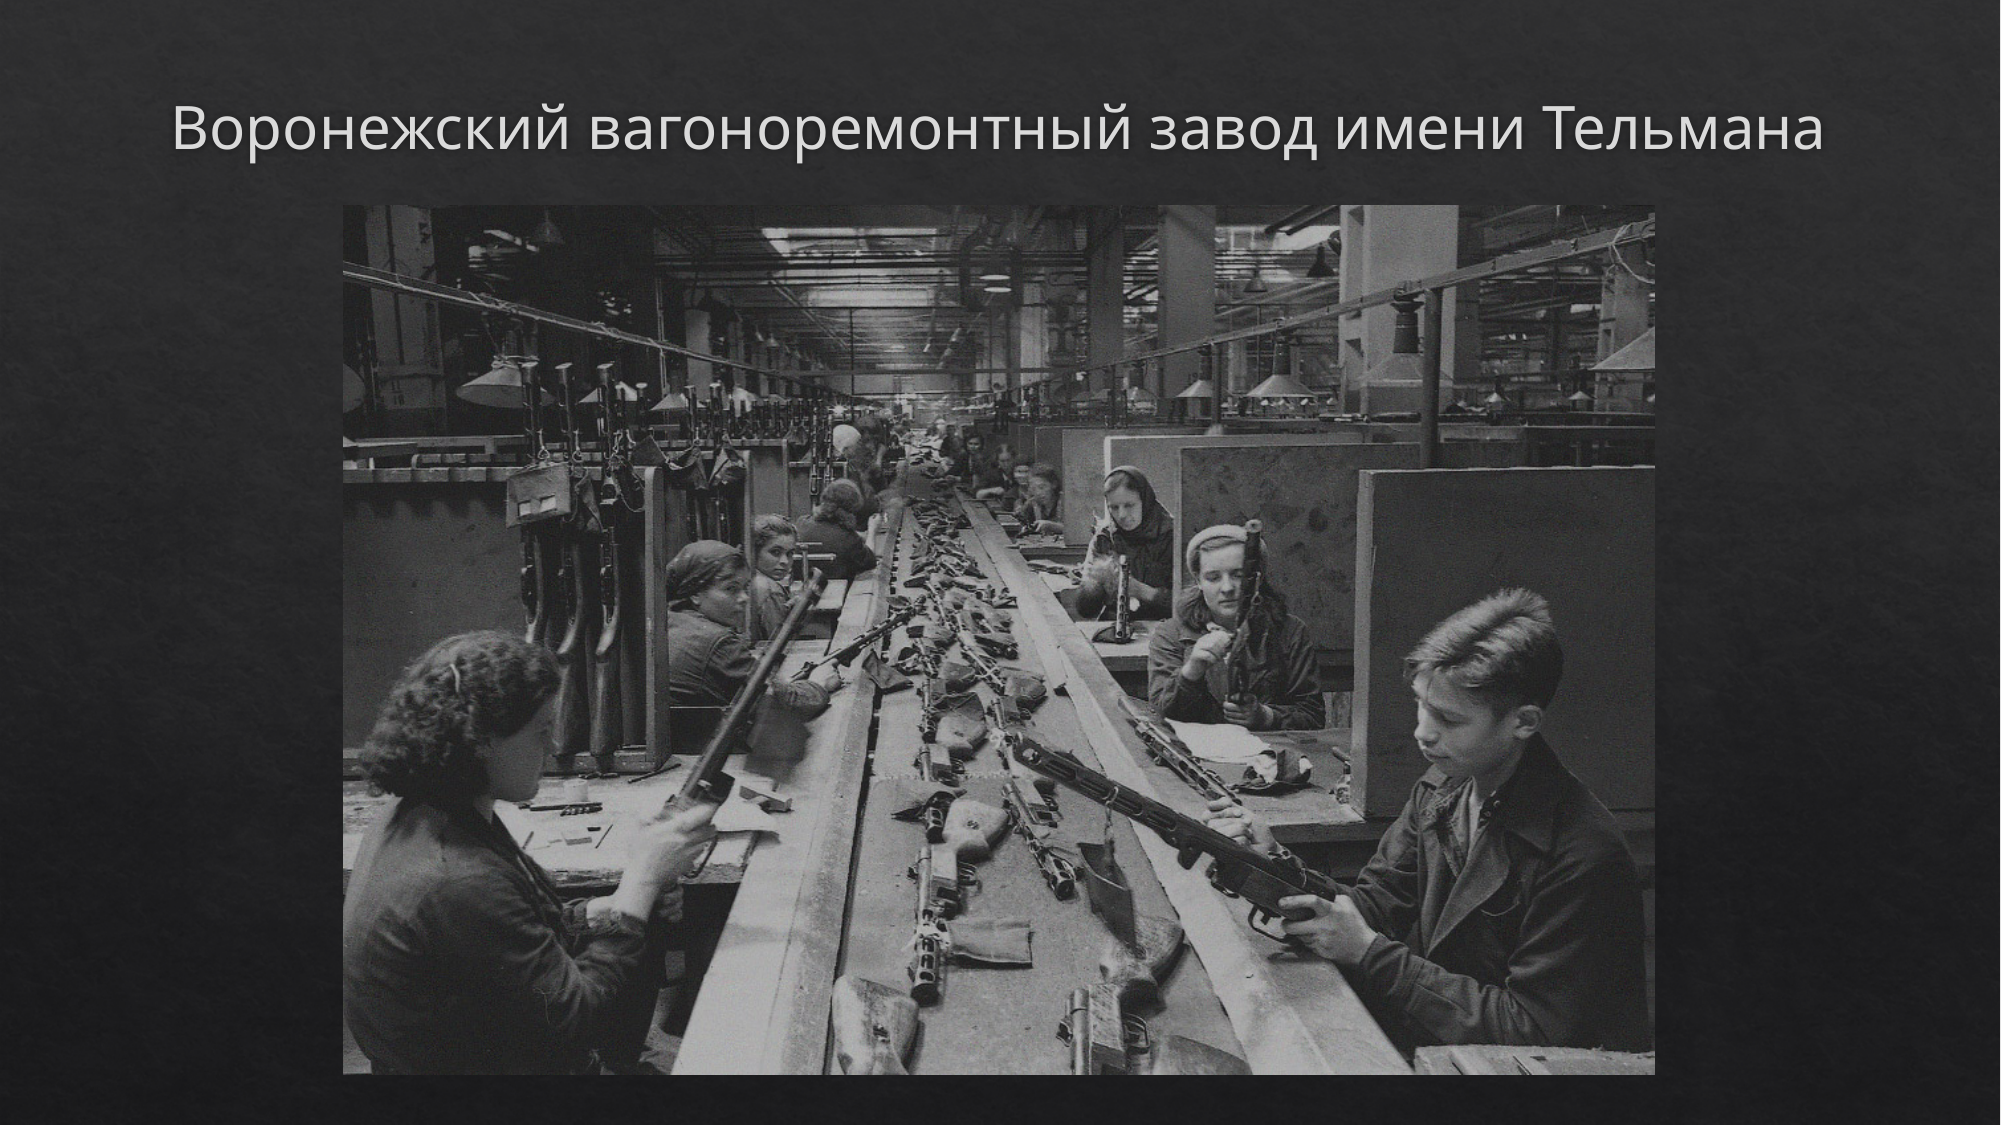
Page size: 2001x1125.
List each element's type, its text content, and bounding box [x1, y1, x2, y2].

picture [343, 204, 1655, 1076]
title Воронежский вагоноремонтный завод имени Тельмана [149, 46, 1849, 206]
